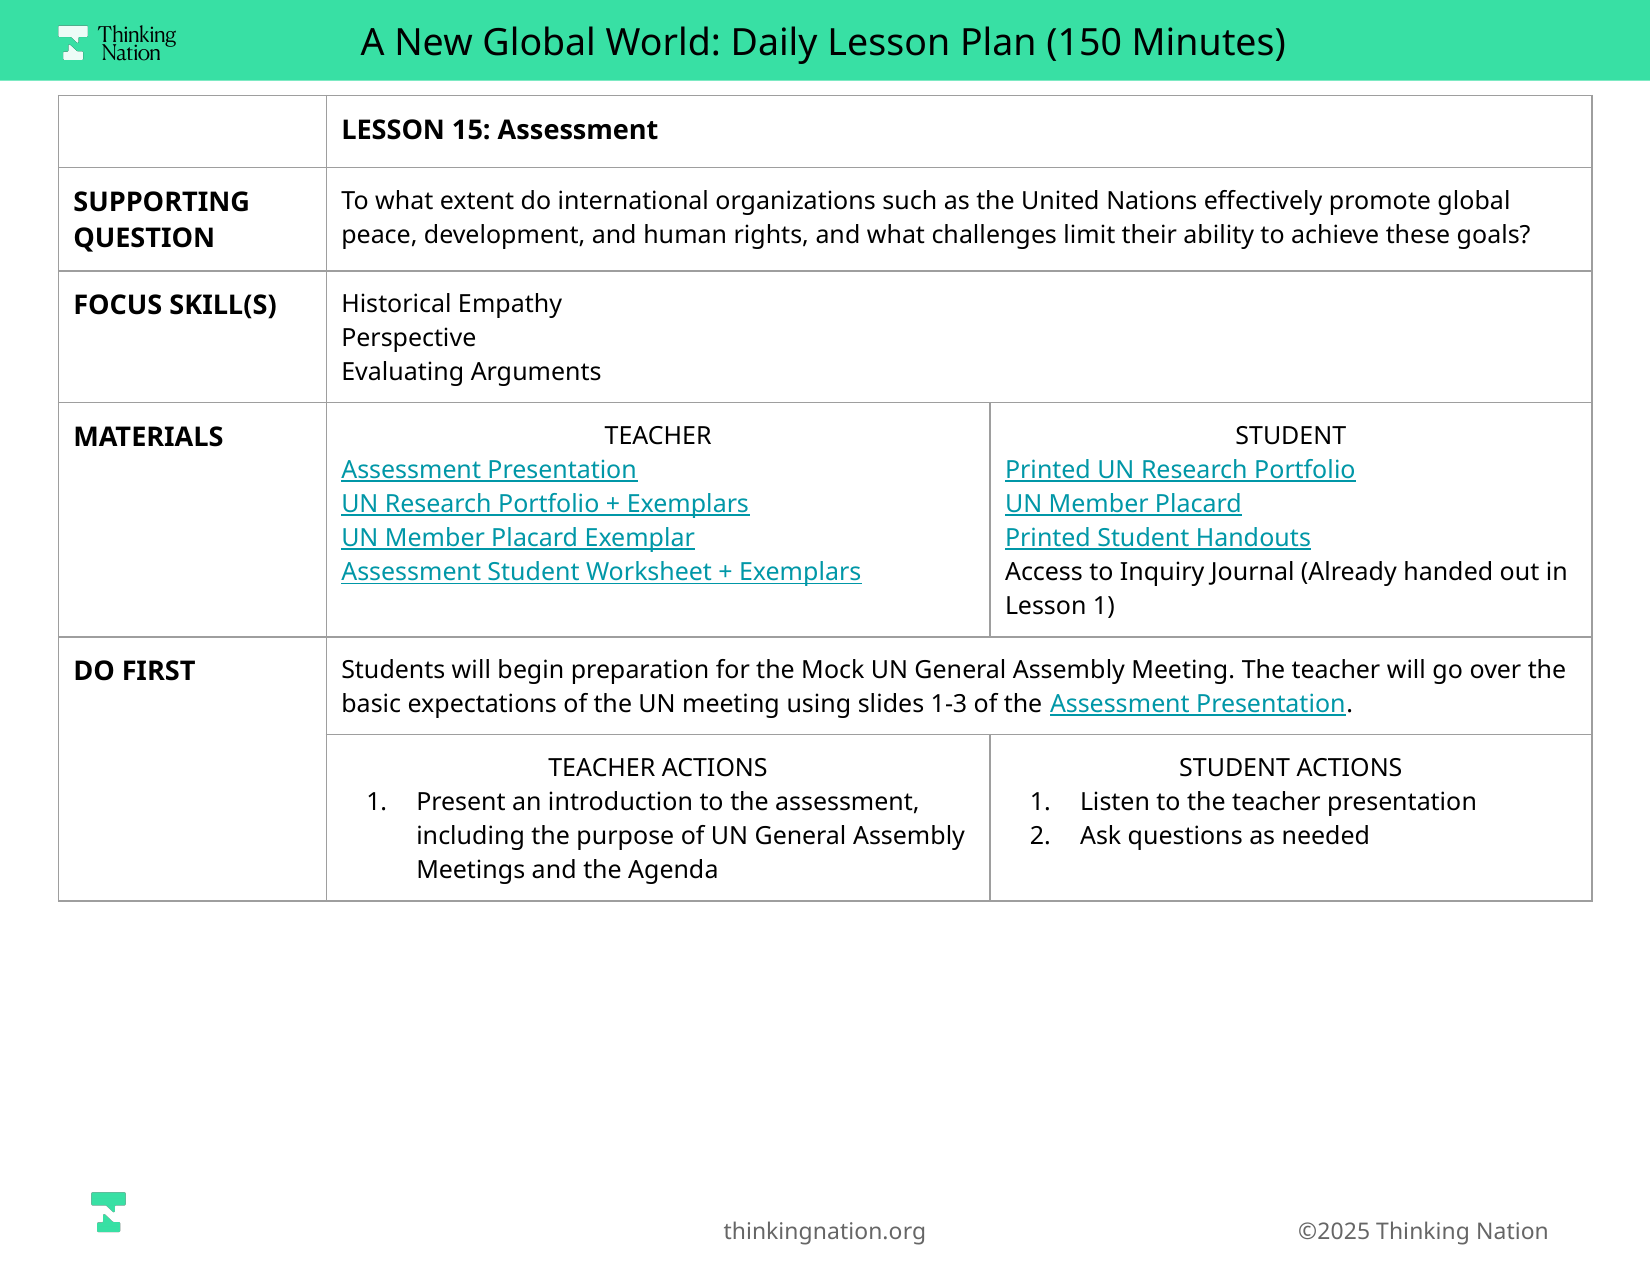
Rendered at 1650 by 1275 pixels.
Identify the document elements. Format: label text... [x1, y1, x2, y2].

table_cell Students will begin preparation for the Mock UN General Assembly Meeting. The teacher will go over the basic expectations of the UN meeting using slides 1-3 of the Assessment Presentation. [327, 638, 1591, 734]
table_cell STUDENT Printed UN Research Portfolio UN Member Placard Printed Student Handouts Access to Inquiry Journal (Already handed out in Lesson 1) [991, 403, 1591, 636]
table_cell STUDENT ACTIONS Listen to the teacher presentation Ask questions as needed [991, 735, 1591, 900]
text_box A New Global World: Daily Lesson Plan (150 Minutes) [0, 0, 1650, 81]
picture [45, 14, 180, 85]
table_header LESSON 15: Assessment [327, 96, 1591, 167]
table_cell SUPPORTING QUESTION [59, 168, 326, 270]
table_cell DO FIRST [59, 638, 326, 900]
picture [80, 1184, 136, 1240]
table_cell TEACHER Assessment Presentation UN Research Portfolio + Exemplars UN Member Placard Exemplar Assessment Student Worksheet + Exemplars [327, 403, 989, 636]
text_box thinkingnation.org [629, 1200, 1021, 1240]
table_cell TEACHER ACTIONS Present an introduction to the assessment, including the purpose of UN General Assembly Meetings and the Agenda [327, 735, 989, 900]
table_cell FOCUS SKILL(S) [59, 272, 326, 402]
text_box ©2025 Thinking Nation [1174, 1200, 1566, 1240]
table_cell Historical Empathy Perspective Evaluating Arguments [327, 272, 1591, 402]
table_cell To what extent do international organizations such as the United Nations effectively promote global peace, development, and human rights, and what challenges limit their ability to achieve these goals? [327, 168, 1591, 270]
table_cell MATERIALS [59, 403, 326, 636]
table_header [59, 96, 326, 167]
